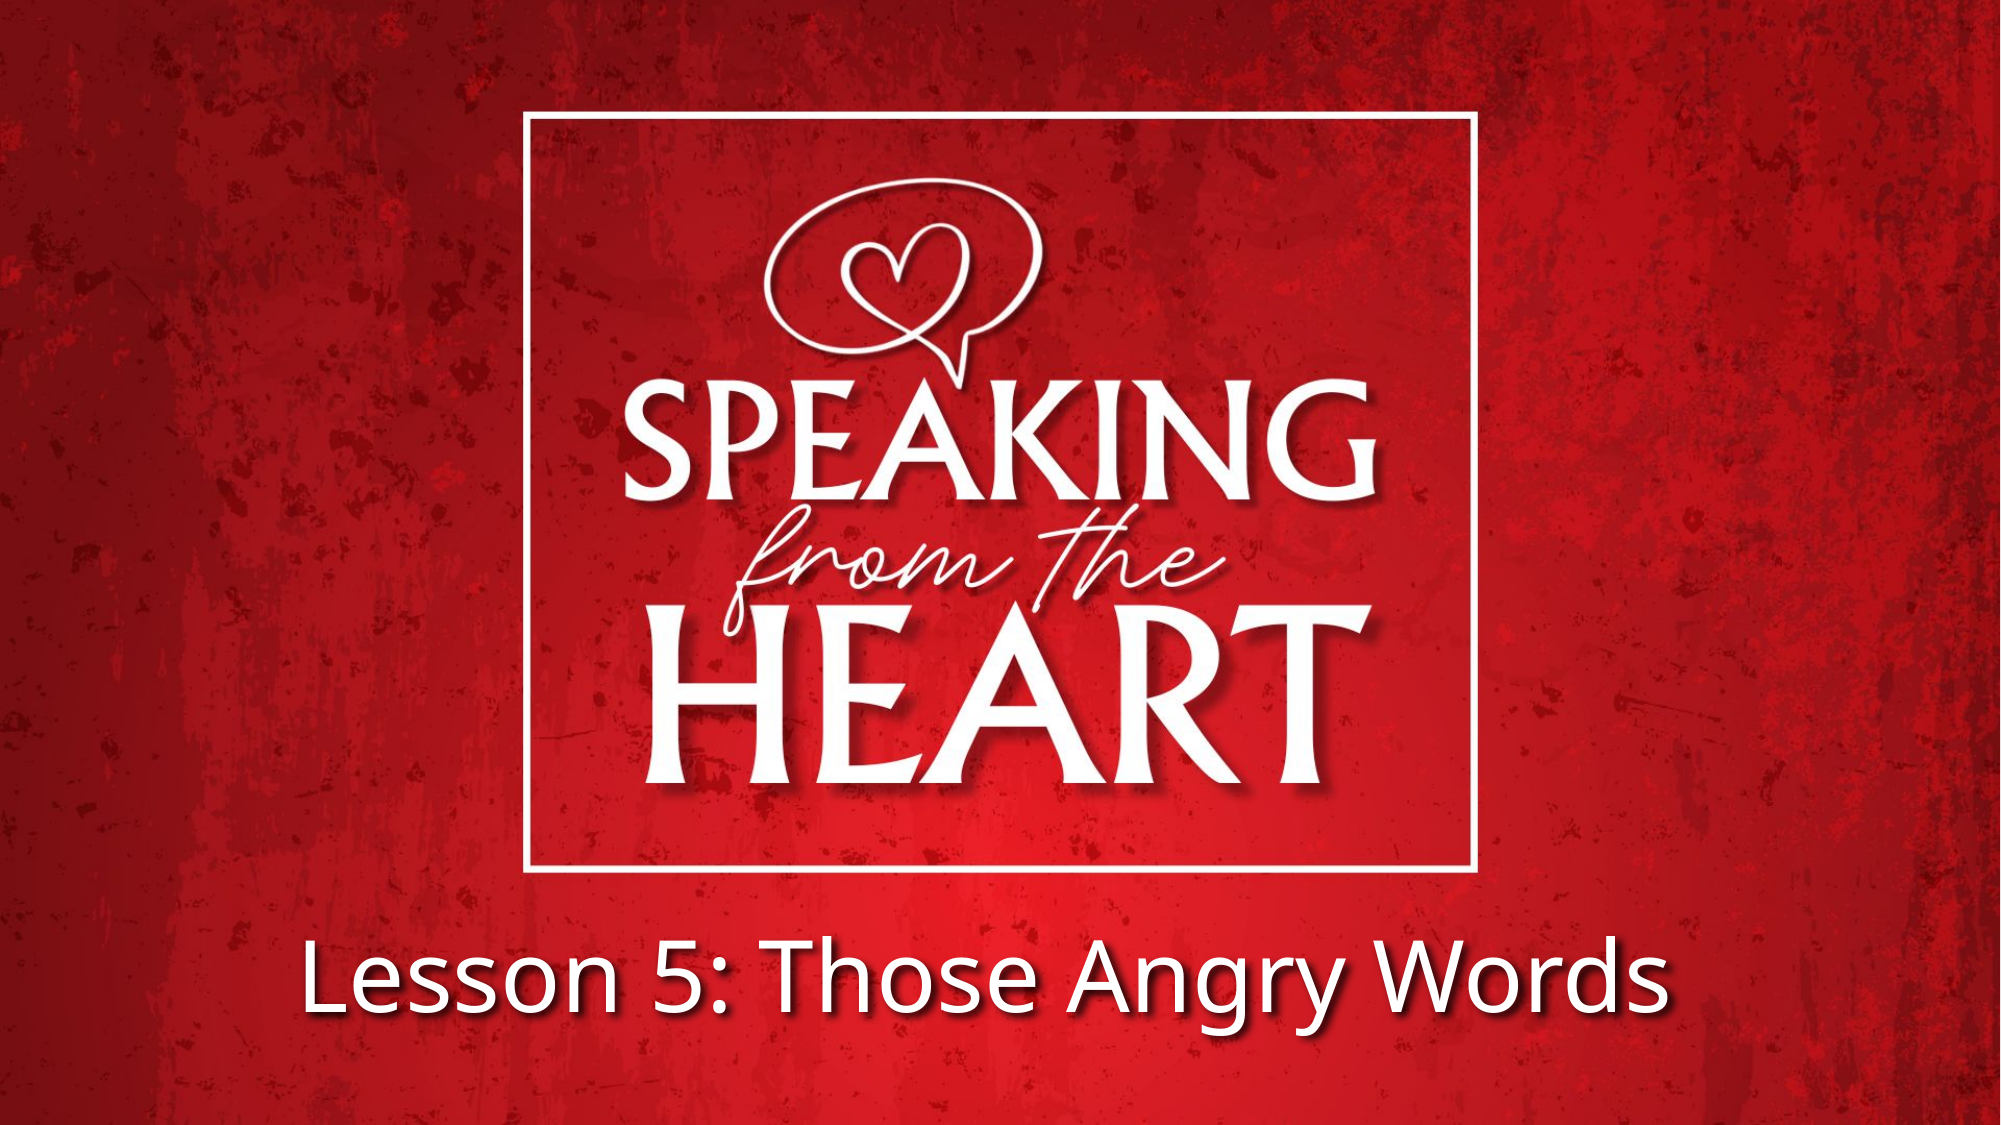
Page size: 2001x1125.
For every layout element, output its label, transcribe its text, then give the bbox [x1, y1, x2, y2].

title Lesson 5: Those Angry Words [123, 895, 1847, 1045]
picture [0, 0, 2001, 1125]
